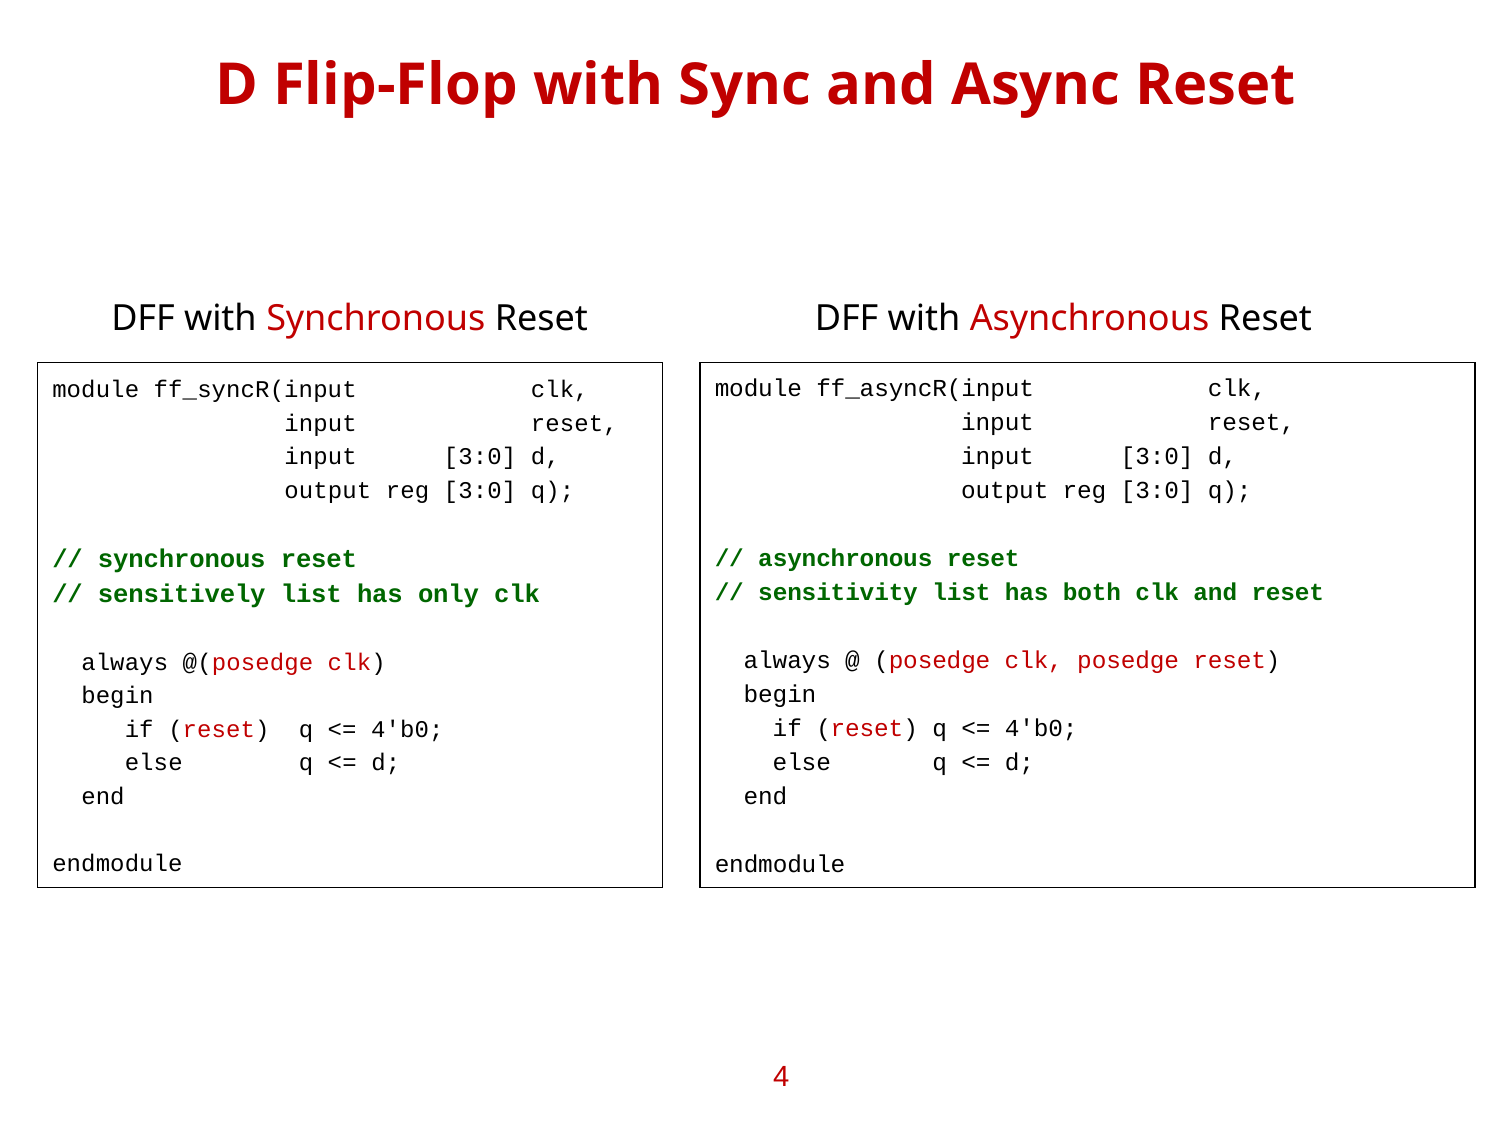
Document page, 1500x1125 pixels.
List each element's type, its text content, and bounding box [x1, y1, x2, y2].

text_box module ff_asyncR(input clk, input reset, input [3:0] d, output reg [3:0] q); // asynchronous reset // sensitivity list has both clk and reset always @ (posedge clk, posedge reset) begin if (reset) q <= 4'b0; else q <= d; end endmodule [699, 362, 1475, 888]
text_box DFF with Asynchronous Reset [799, 287, 1338, 350]
text_box module ff_syncR(input clk, input reset, input [3:0] d, output reg [3:0] q); // synchronous reset // sensitively list has only clk always @(posedge clk) begin if (reset) q <= 4'b0; else q <= d; end endmodule [37, 362, 663, 888]
slide_number 4 [649, 1049, 913, 1125]
title D Flip-Flop with Sync and Async Reset [124, 12, 1388, 151]
text_box DFF with Synchronous Reset [96, 287, 622, 350]
